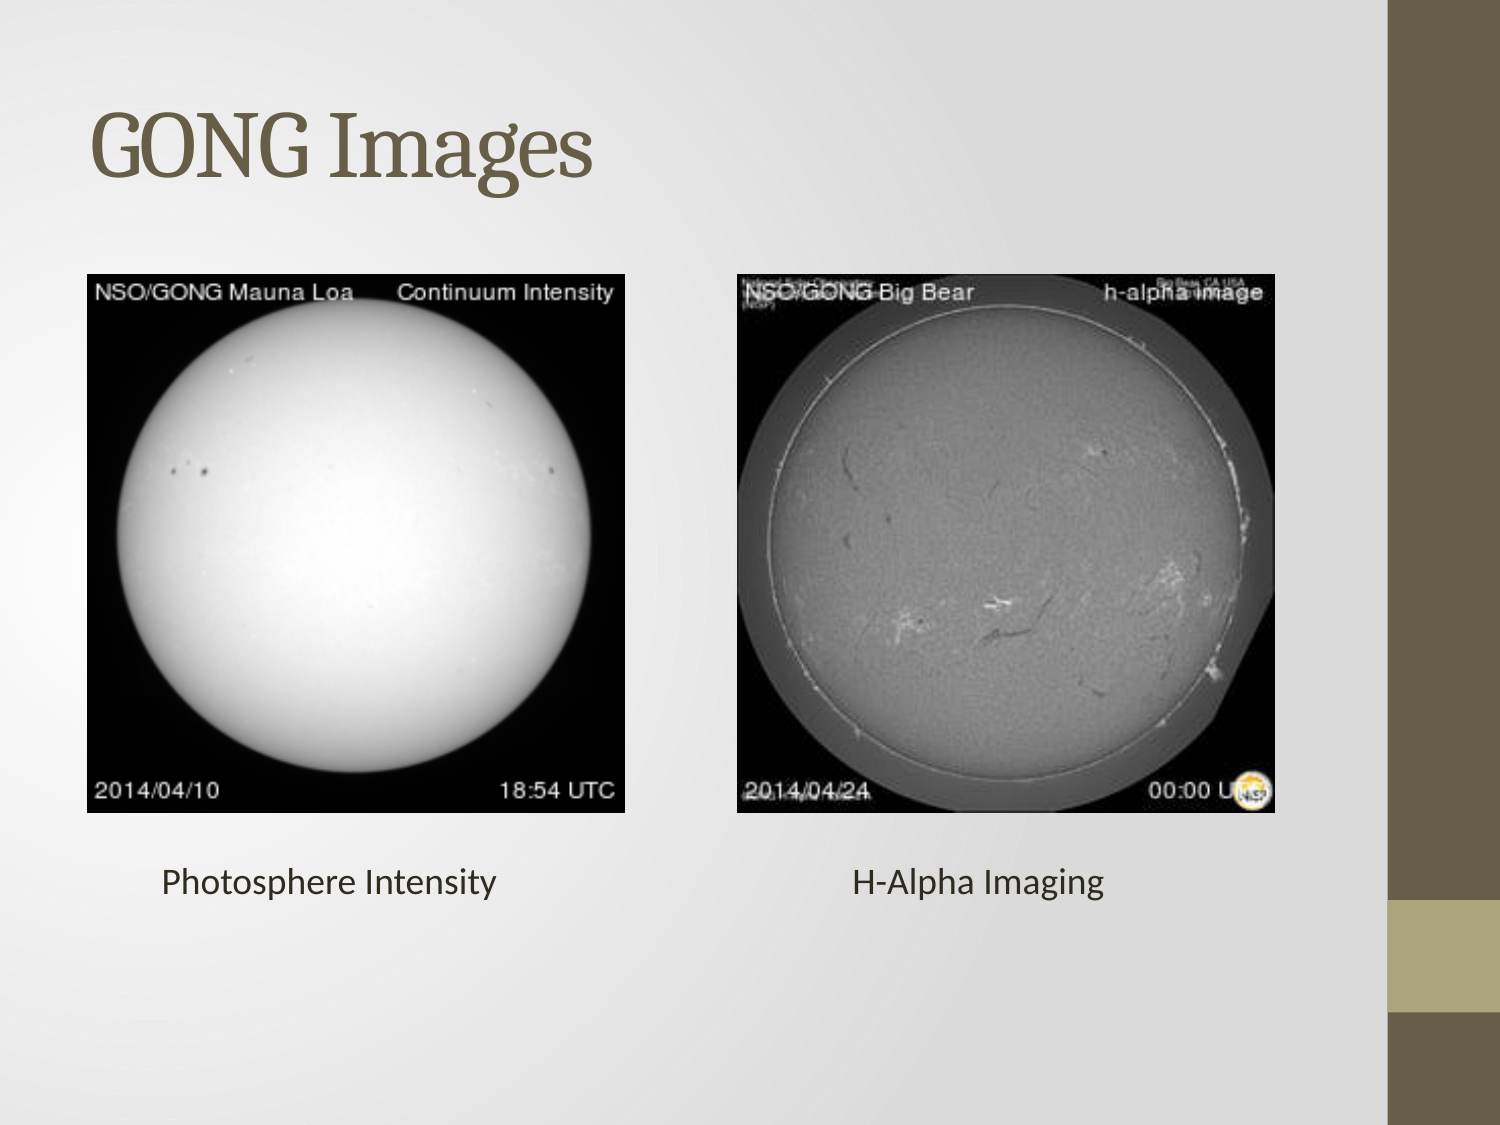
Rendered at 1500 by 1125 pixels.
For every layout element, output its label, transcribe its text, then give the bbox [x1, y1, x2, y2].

title GONG Images [75, 45, 1325, 233]
text_box Photosphere Intensity H-Alpha Imaging [87, 849, 1275, 910]
picture [736, 274, 1276, 813]
picture [86, 274, 626, 813]
